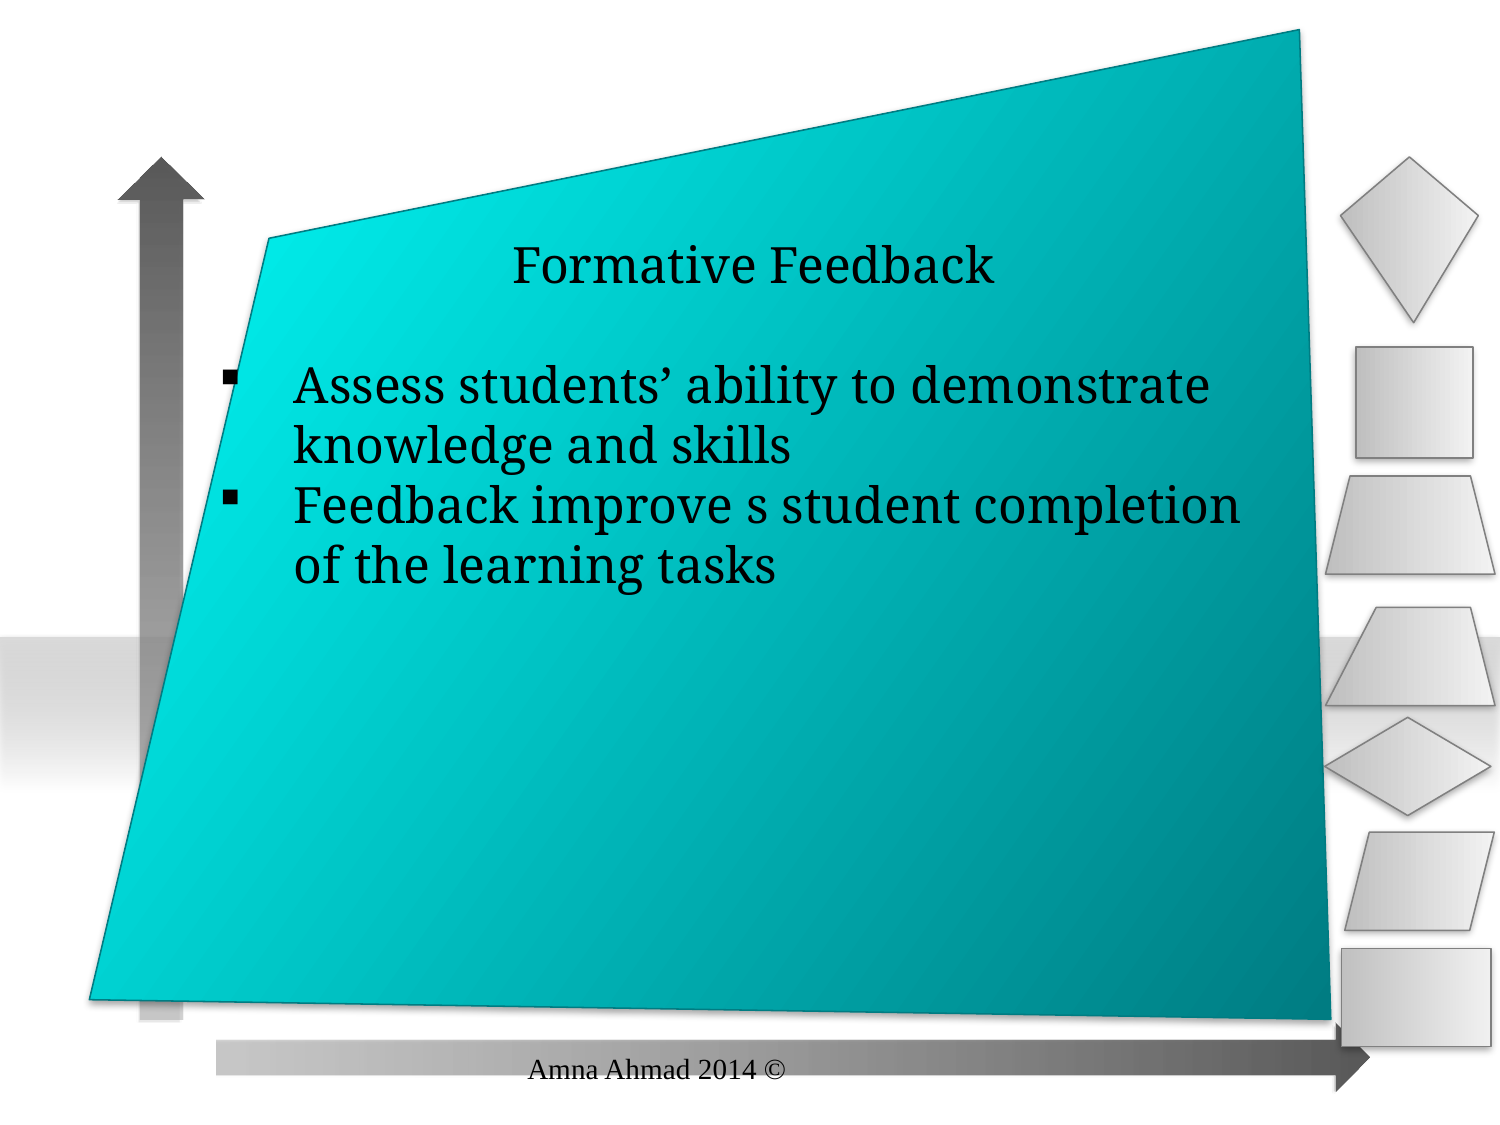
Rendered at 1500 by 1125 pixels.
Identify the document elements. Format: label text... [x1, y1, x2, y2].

text_box [1323, 716, 1492, 817]
footer Amna Ahmad 2014 © [512, 1042, 988, 1103]
text_box [1344, 831, 1496, 932]
text_box [117, 156, 205, 767]
text_box [88, 28, 1332, 1021]
text_box [139, 1010, 183, 1020]
text_box [1324, 475, 1496, 575]
text_box [1341, 948, 1492, 1047]
text_box Formative Feedback Assess students’ ability to demonstrate knowledge and skills Feedback improve s student completion of the learning tasks [204, 226, 1304, 731]
text_box [1355, 346, 1474, 459]
text_box [1339, 156, 1479, 324]
text_box [216, 1026, 1369, 1092]
text_box [1324, 606, 1496, 707]
